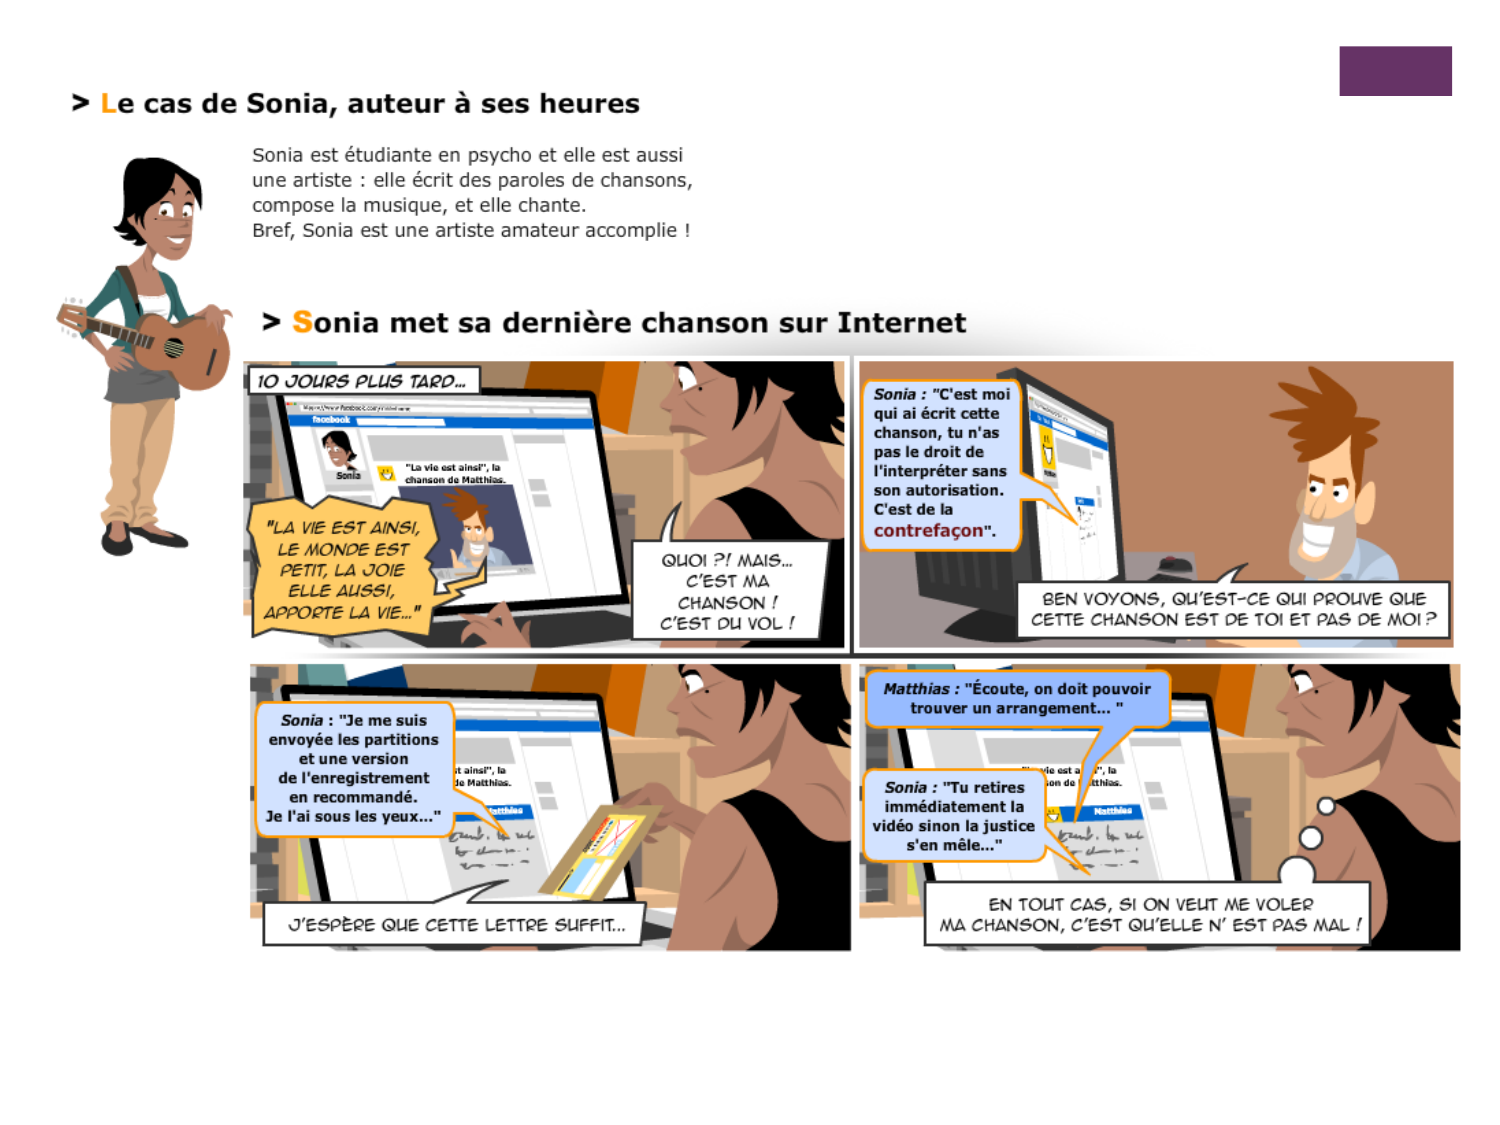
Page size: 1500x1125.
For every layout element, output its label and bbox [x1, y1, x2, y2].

picture [55, 80, 1463, 952]
